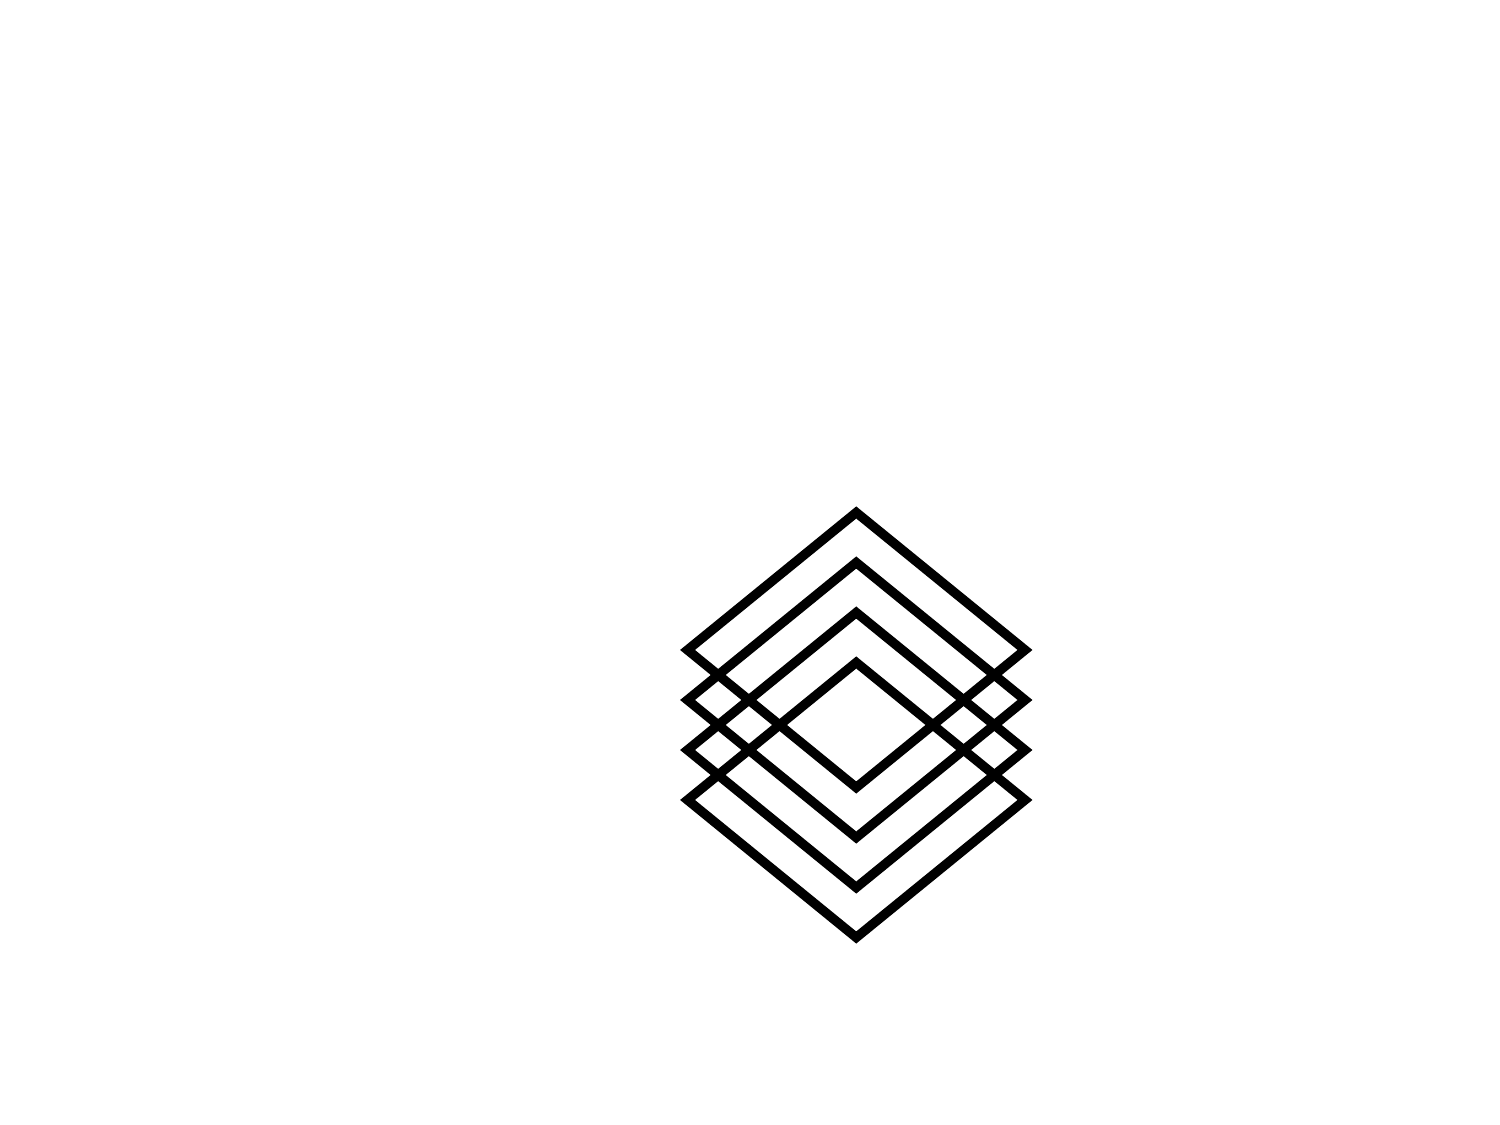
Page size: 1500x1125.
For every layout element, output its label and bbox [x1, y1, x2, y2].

text_box [687, 562, 1026, 750]
text_box [687, 512, 1026, 675]
text_box [687, 725, 747, 775]
text_box [687, 662, 1026, 938]
text_box [965, 725, 1026, 775]
